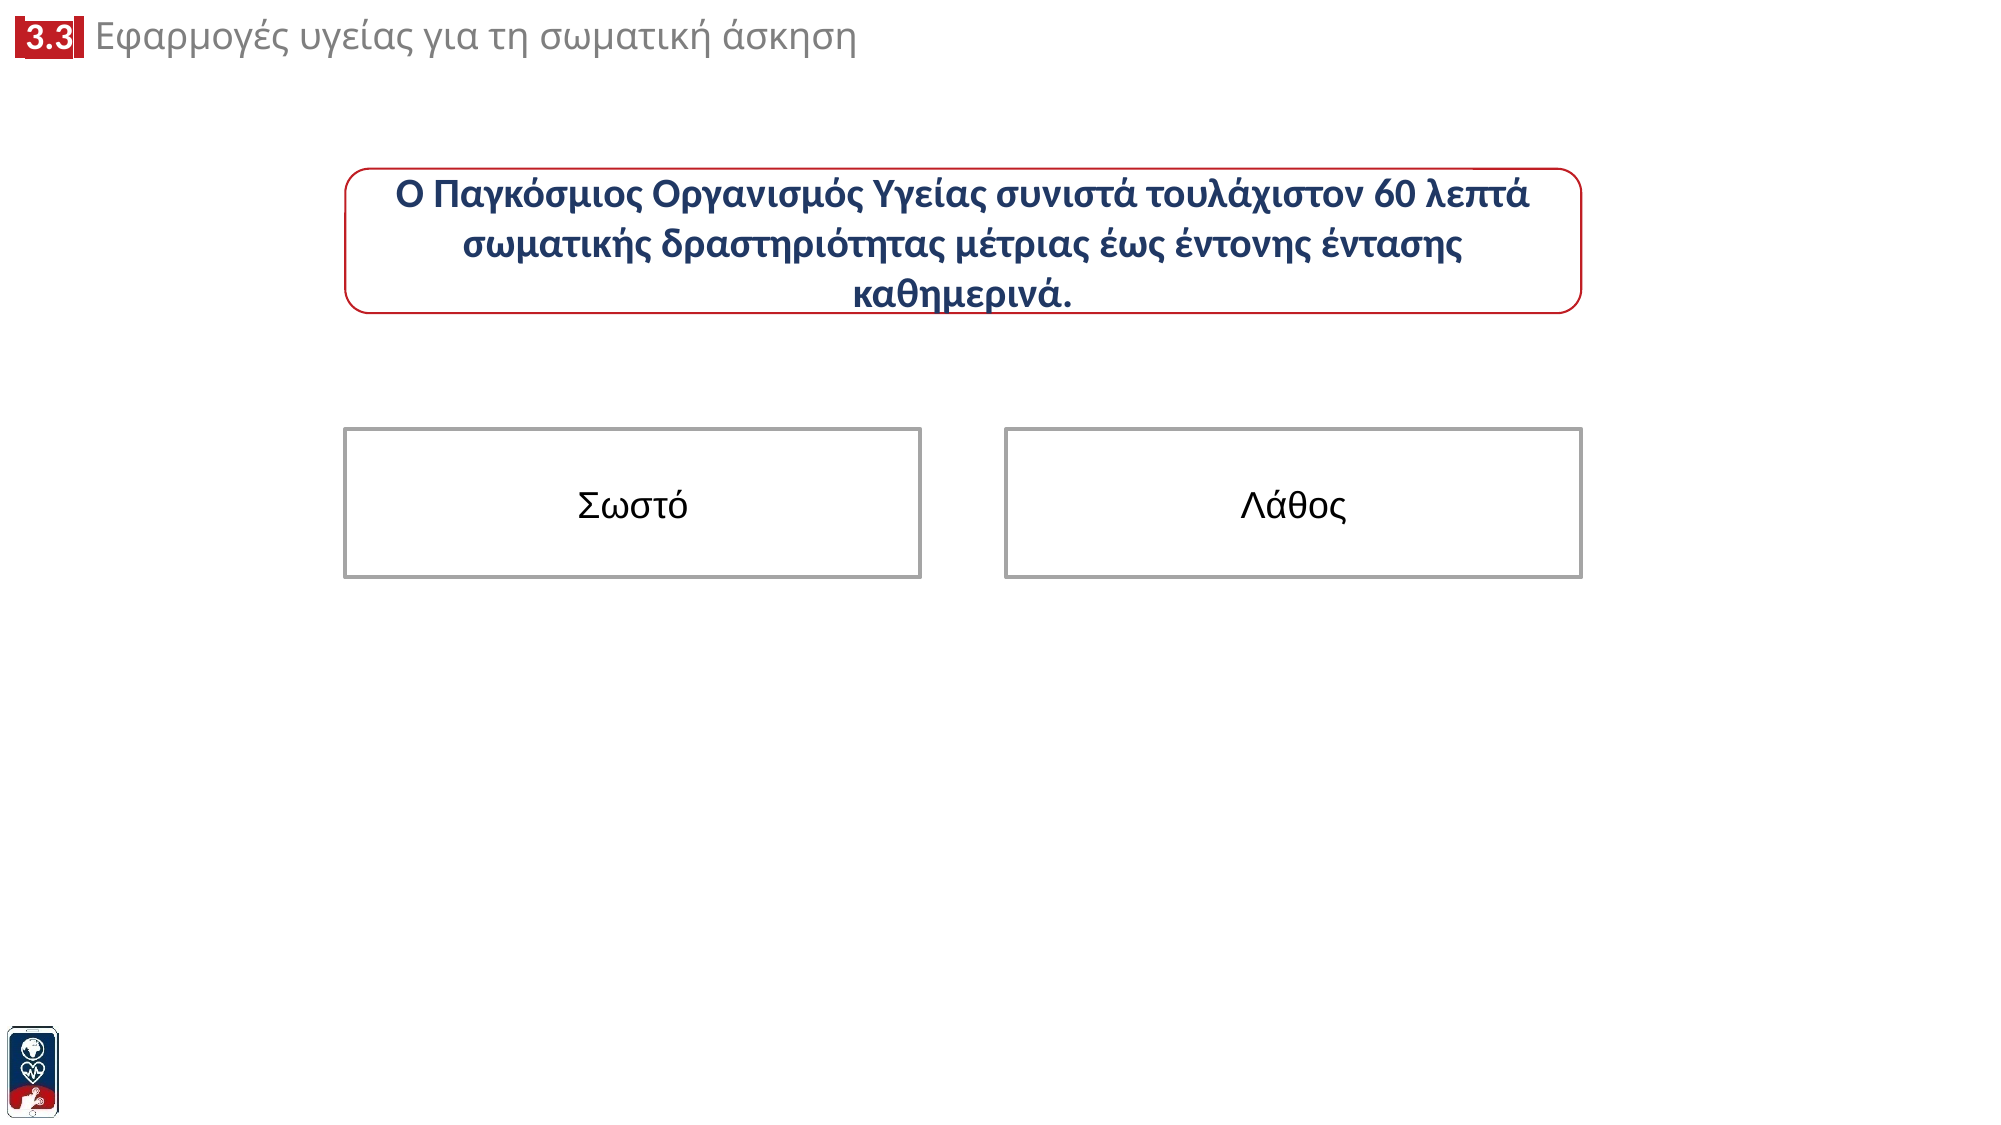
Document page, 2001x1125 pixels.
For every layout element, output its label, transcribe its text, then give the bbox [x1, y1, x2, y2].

text_box Σωστό [343, 427, 922, 579]
text_box Ο Παγκόσμιος Οργανισμός Υγείας συνιστά τουλάχιστον 60 λεπτά σωματικής δραστηριότητας μέτριας έως έντονης έντασης καθημερινά. [345, 168, 1582, 314]
picture [7, 1026, 59, 1118]
text_box Λάθος [1004, 427, 1583, 579]
